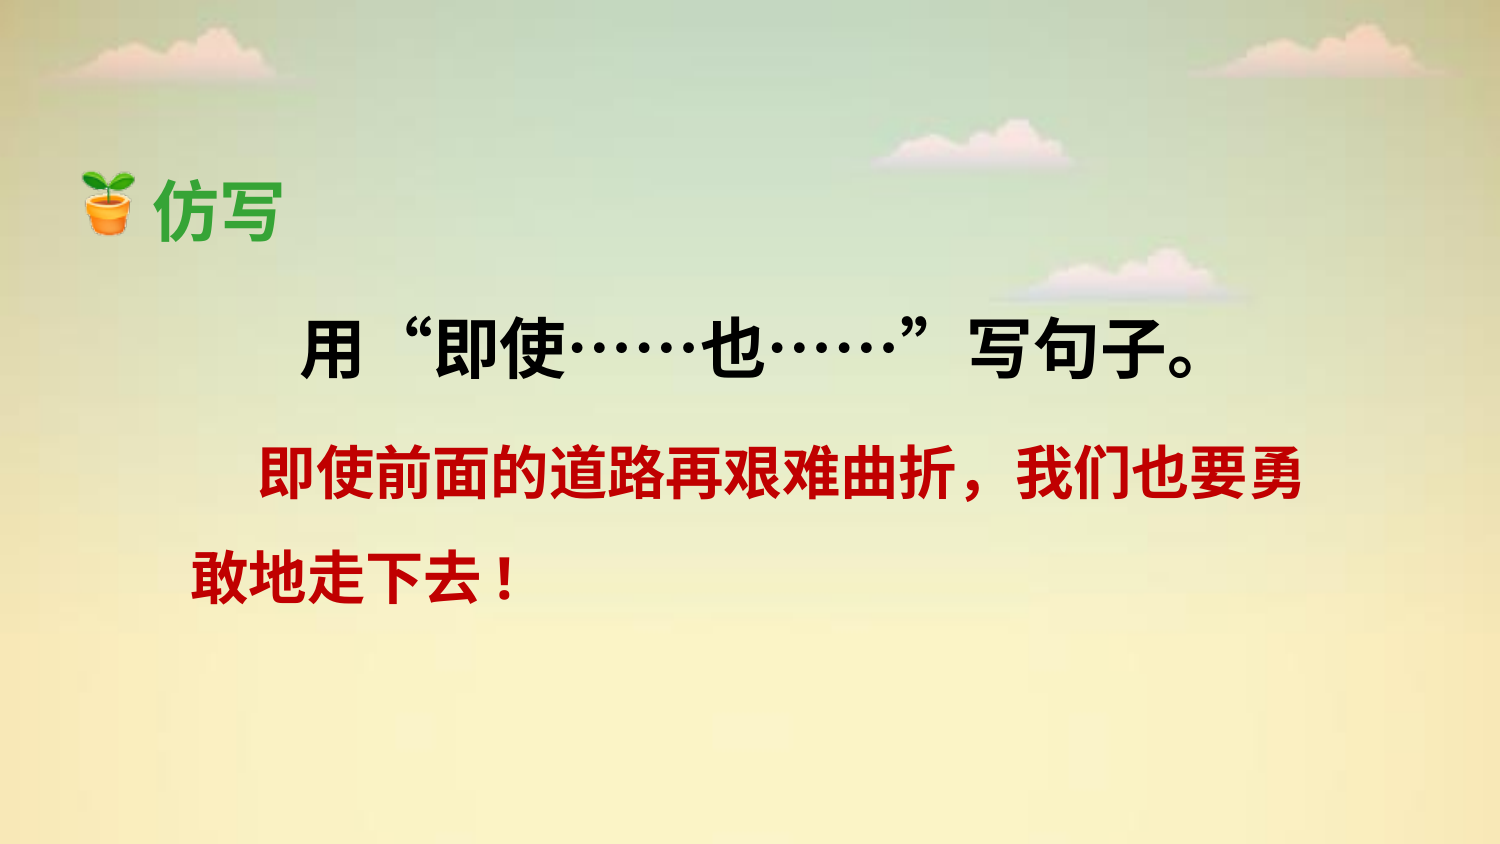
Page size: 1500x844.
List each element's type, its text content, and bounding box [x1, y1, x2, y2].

picture [0, 0, 1500, 844]
text_box 即使前面的道路再艰难曲折，我们也要勇敢地走下去! [176, 393, 1329, 619]
text_box 用“即使……也……”写句子。 [284, 259, 1303, 395]
text_box 仿写 [137, 162, 302, 258]
